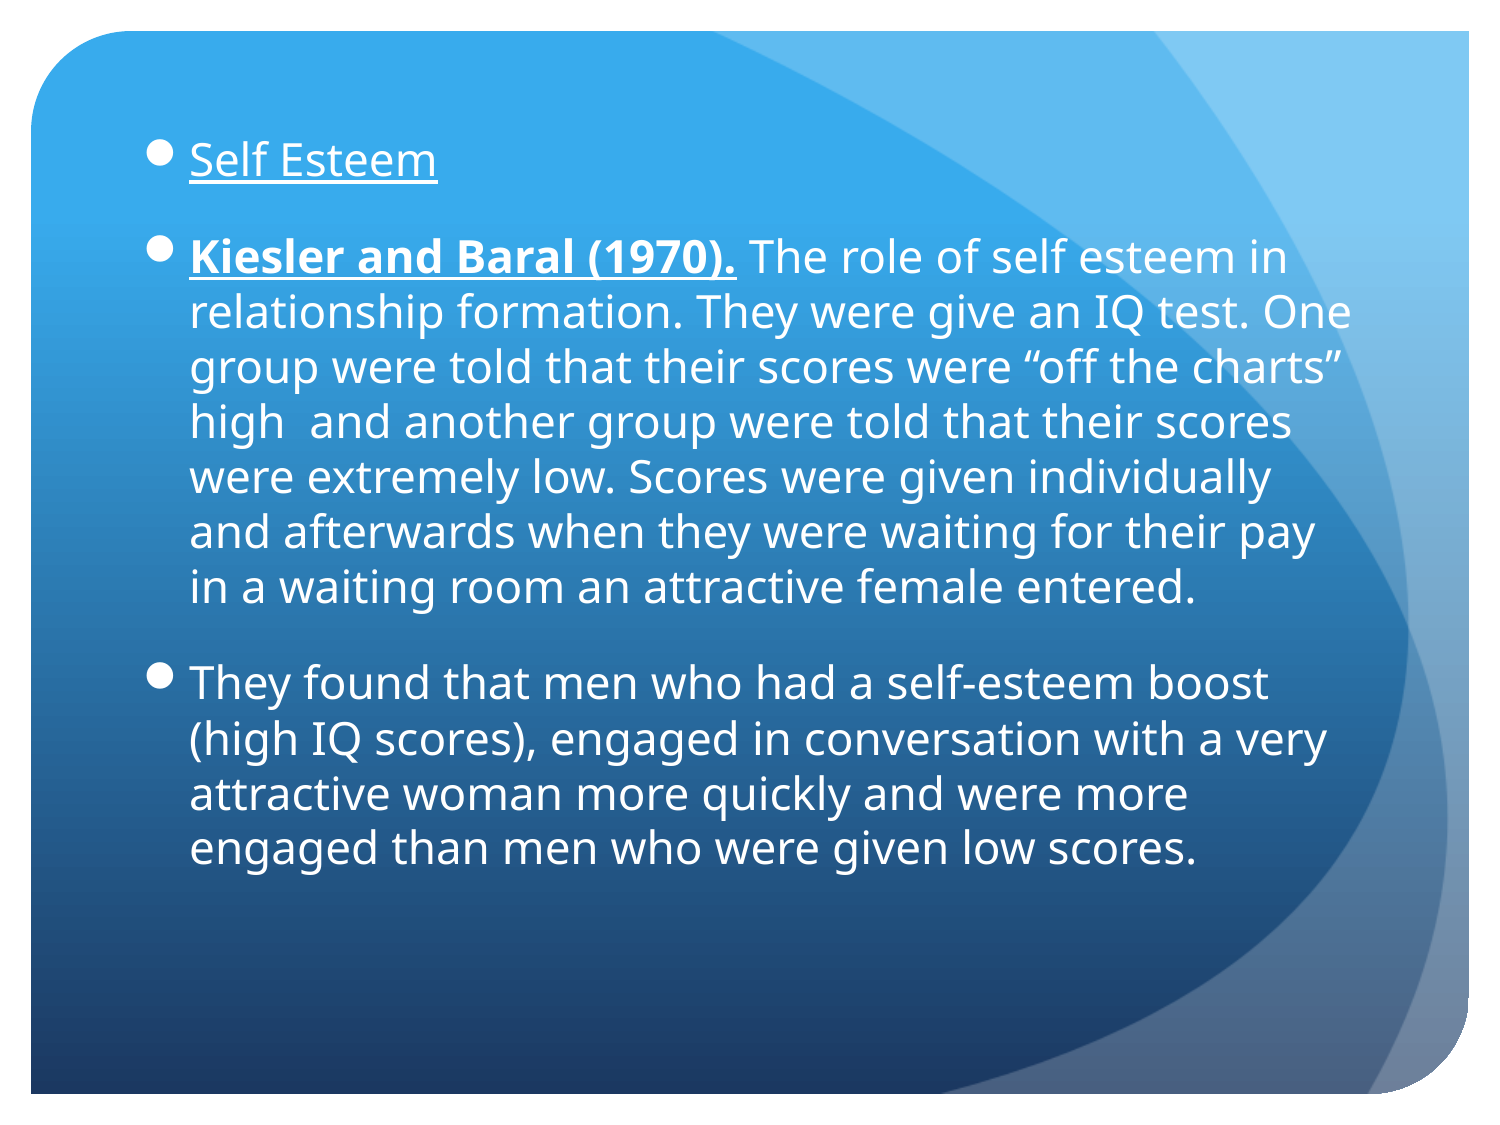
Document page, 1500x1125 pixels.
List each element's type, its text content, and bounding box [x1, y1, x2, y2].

list Self Esteem Kiesler and Baral (1970). The role of self esteem in relationship formation. They were give an IQ test. One group were told that their scores were “off the charts” high and another group were told that their scores were extremely low. Scores were given individually and afterwards when they were waiting for their pay in a waiting room an attractive female entered. They found that men who had a self-esteem boost (high IQ scores), engaged in conversation with a very attractive woman more quickly and were more engaged than men who were given low scores. [127, 123, 1372, 991]
picture [24, 30, 1473, 1094]
